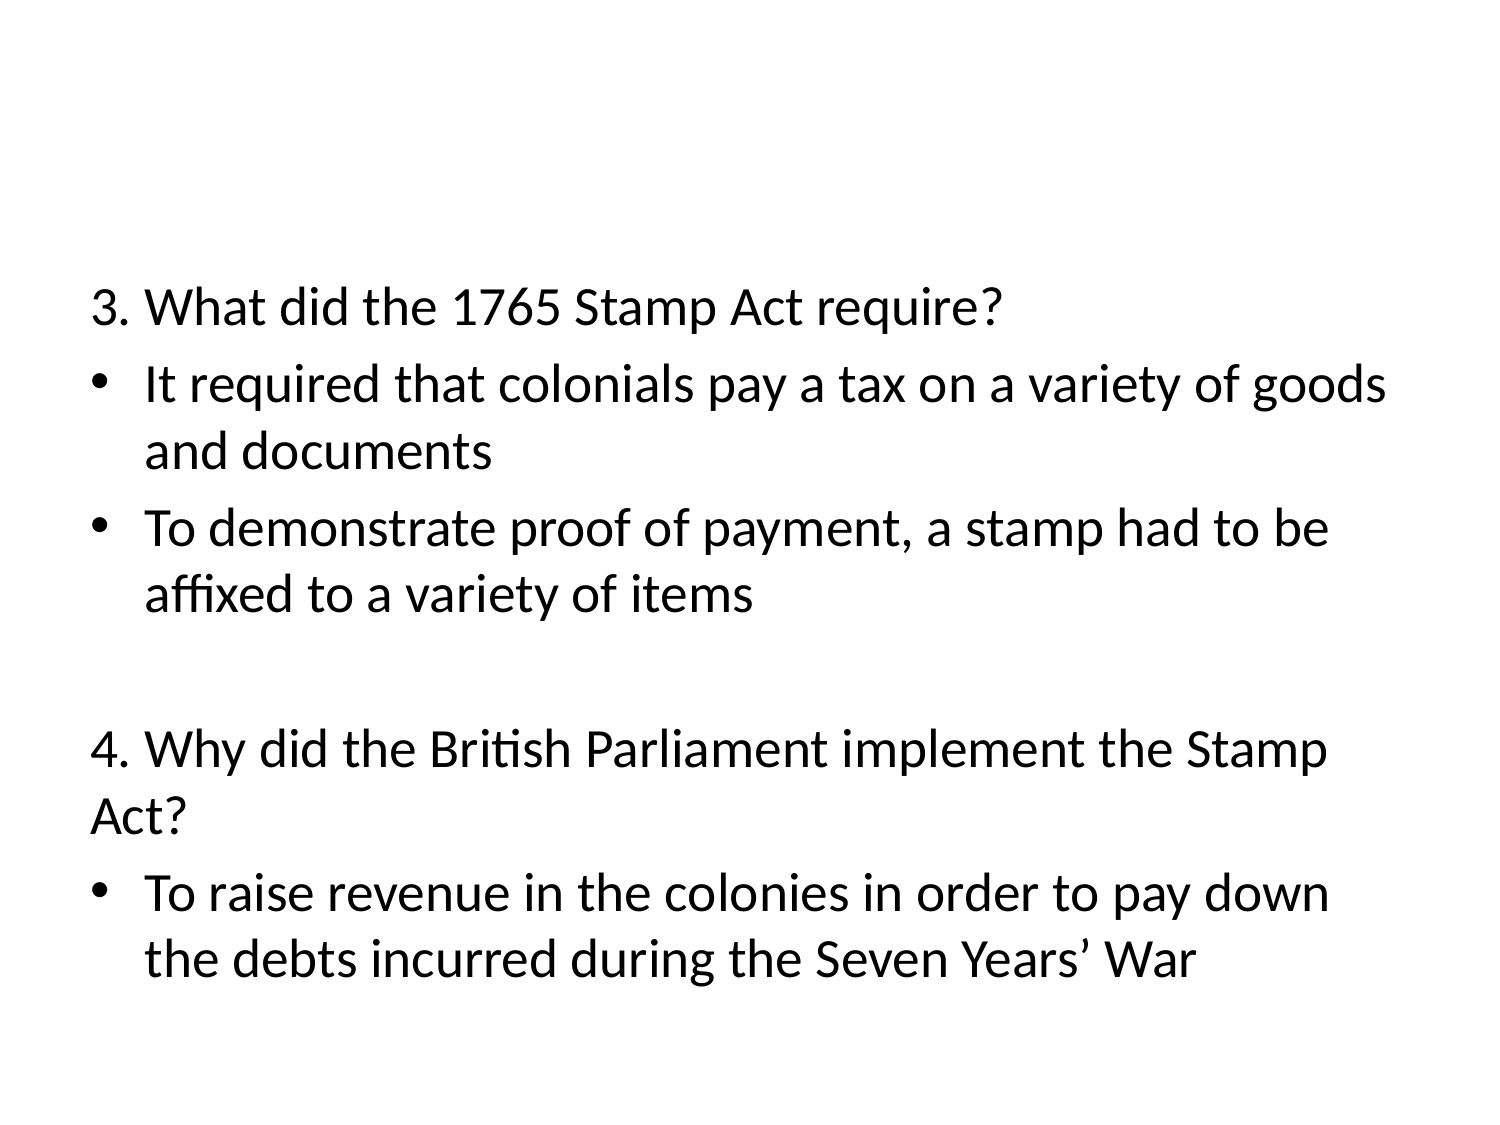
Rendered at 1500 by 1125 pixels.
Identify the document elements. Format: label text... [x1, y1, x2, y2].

list 3. What did the 1765 Stamp Act require? It required that colonials pay a tax on a variety of goods and documents To demonstrate proof of payment, a stamp had to be affixed to a variety of items 4. Why did the British Parliament implement the Stamp Act? To raise revenue in the colonies in order to pay down the debts incurred during the Seven Years’ War [75, 262, 1425, 1005]
